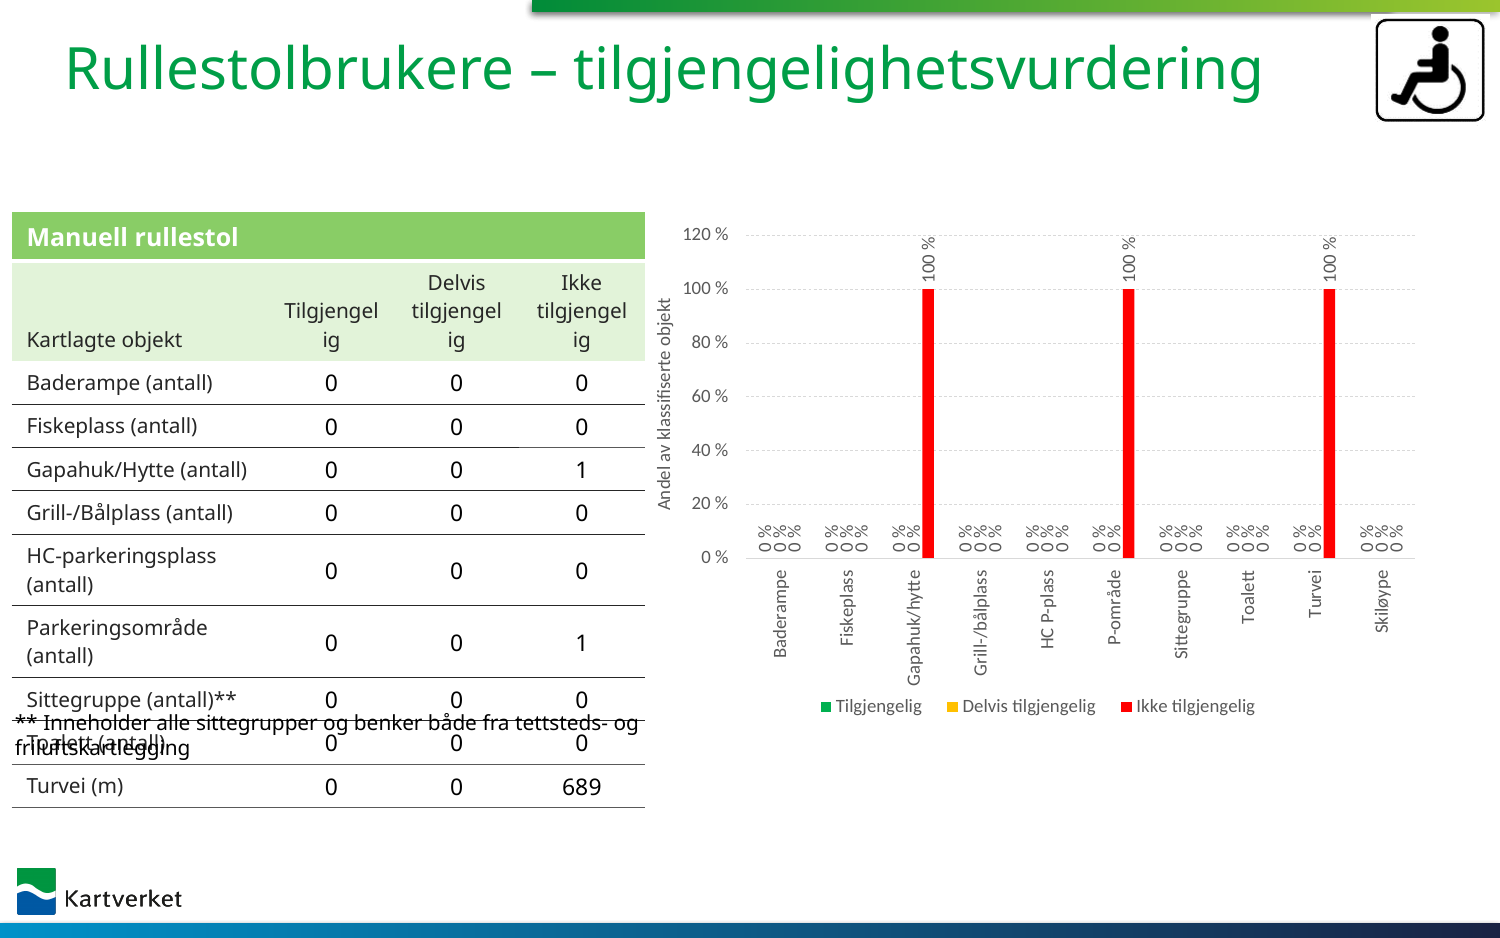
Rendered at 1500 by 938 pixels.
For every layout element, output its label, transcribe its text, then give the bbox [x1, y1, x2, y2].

table_header Manuell rullestol [12, 212, 645, 259]
table_cell 0 [519, 678, 638, 702]
table_cell Gapahuk/Hytte (antall) [12, 448, 269, 490]
table_cell Kartlagte objekt [12, 263, 269, 361]
table_cell Grill-/Bålplass (antall) [12, 491, 269, 534]
table_cell Fiskeplass (antall) [12, 405, 269, 447]
table_cell 0 [269, 606, 394, 677]
table_cell 0 [519, 491, 638, 534]
table_cell 0 [269, 491, 394, 534]
table_cell 0 [394, 678, 519, 702]
table_cell Parkeringsområde (antall) [12, 606, 269, 677]
table_cell HC-parkeringsplass (antall) [12, 535, 269, 605]
table_cell 0 [394, 361, 519, 404]
table_cell 1 [519, 448, 638, 490]
table_cell 0 [394, 405, 519, 447]
table_cell 0 [269, 678, 394, 702]
text_box ** Inneholder alle sittegrupper og benker både fra tettsteds- og friluftskartlegging [0, 702, 745, 768]
table_cell 0 [519, 361, 638, 404]
table_cell 689 [519, 768, 645, 807]
table_cell 0 [394, 448, 519, 490]
table_cell 0 [519, 535, 638, 605]
text_box Rullestolbrukere – tilgjengelighetsvurdering [49, 12, 1372, 109]
table_cell Turvei (m) [12, 768, 269, 807]
table_cell 0 [269, 535, 394, 605]
table_cell 1 [519, 606, 638, 677]
table_cell 0 [519, 405, 638, 447]
table_cell 0 [269, 405, 394, 447]
table_cell Baderampe (antall) [12, 361, 269, 404]
table_cell 0 [394, 491, 519, 534]
table_cell 0 [269, 448, 394, 490]
table_cell Ikke tilgjengelig [519, 263, 638, 361]
table_cell 0 [269, 768, 394, 807]
table_cell 0 [394, 535, 519, 605]
table_cell 0 [394, 768, 519, 807]
picture [1371, 13, 1491, 127]
table_cell Delvis tilgjengelig [394, 263, 519, 361]
table_cell Sittegruppe (antall)** [12, 678, 269, 702]
table_cell 0 [394, 606, 519, 677]
picture [643, 218, 1426, 728]
table_cell 0 [269, 361, 394, 404]
table_cell Tilgjengelig [269, 263, 394, 361]
